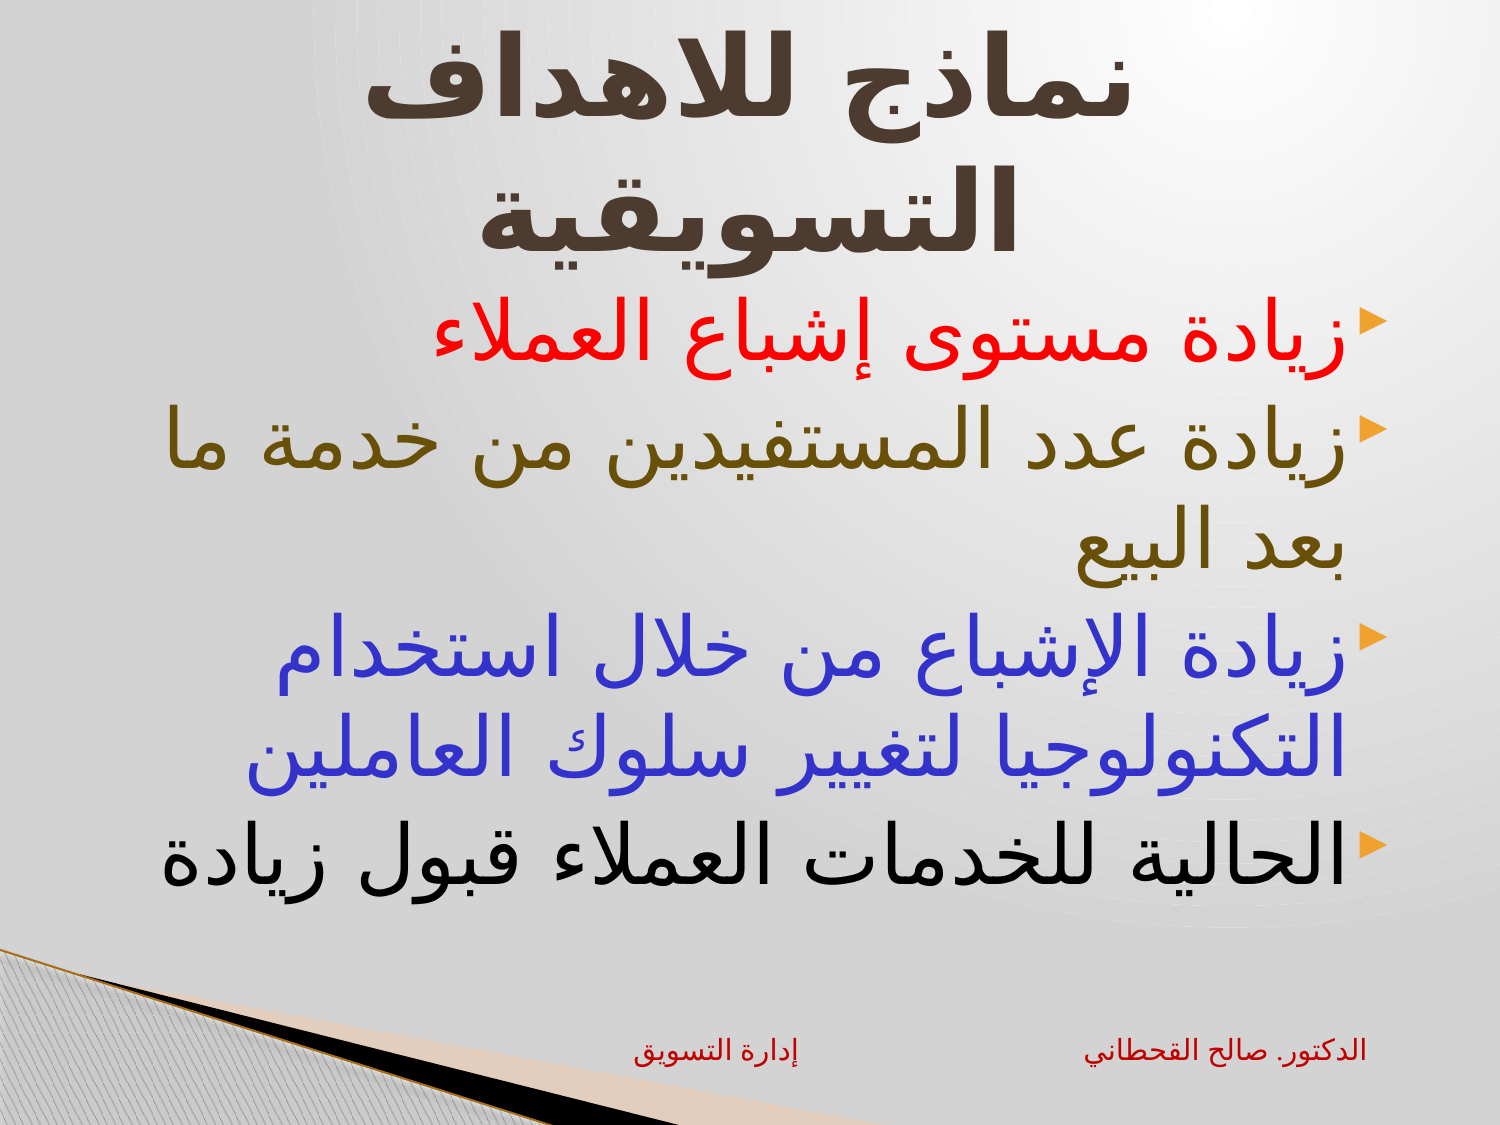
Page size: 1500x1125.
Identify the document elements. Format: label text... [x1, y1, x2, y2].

footer إدارة التسويق الدكتور. صالح القحطاني [585, 1042, 1383, 1103]
title نماذج للاهداف التسويقية [75, 45, 1425, 233]
list زيادة مستوى إشباع العملاء زيادة عدد المستفيدين من خدمة ما بعد البيع زيادة الإشباع من خلال استخدام التكنولوجيا لتغيير سلوك العاملين الحالية للخدمات العملاء قبول زيادة [75, 269, 1425, 986]
